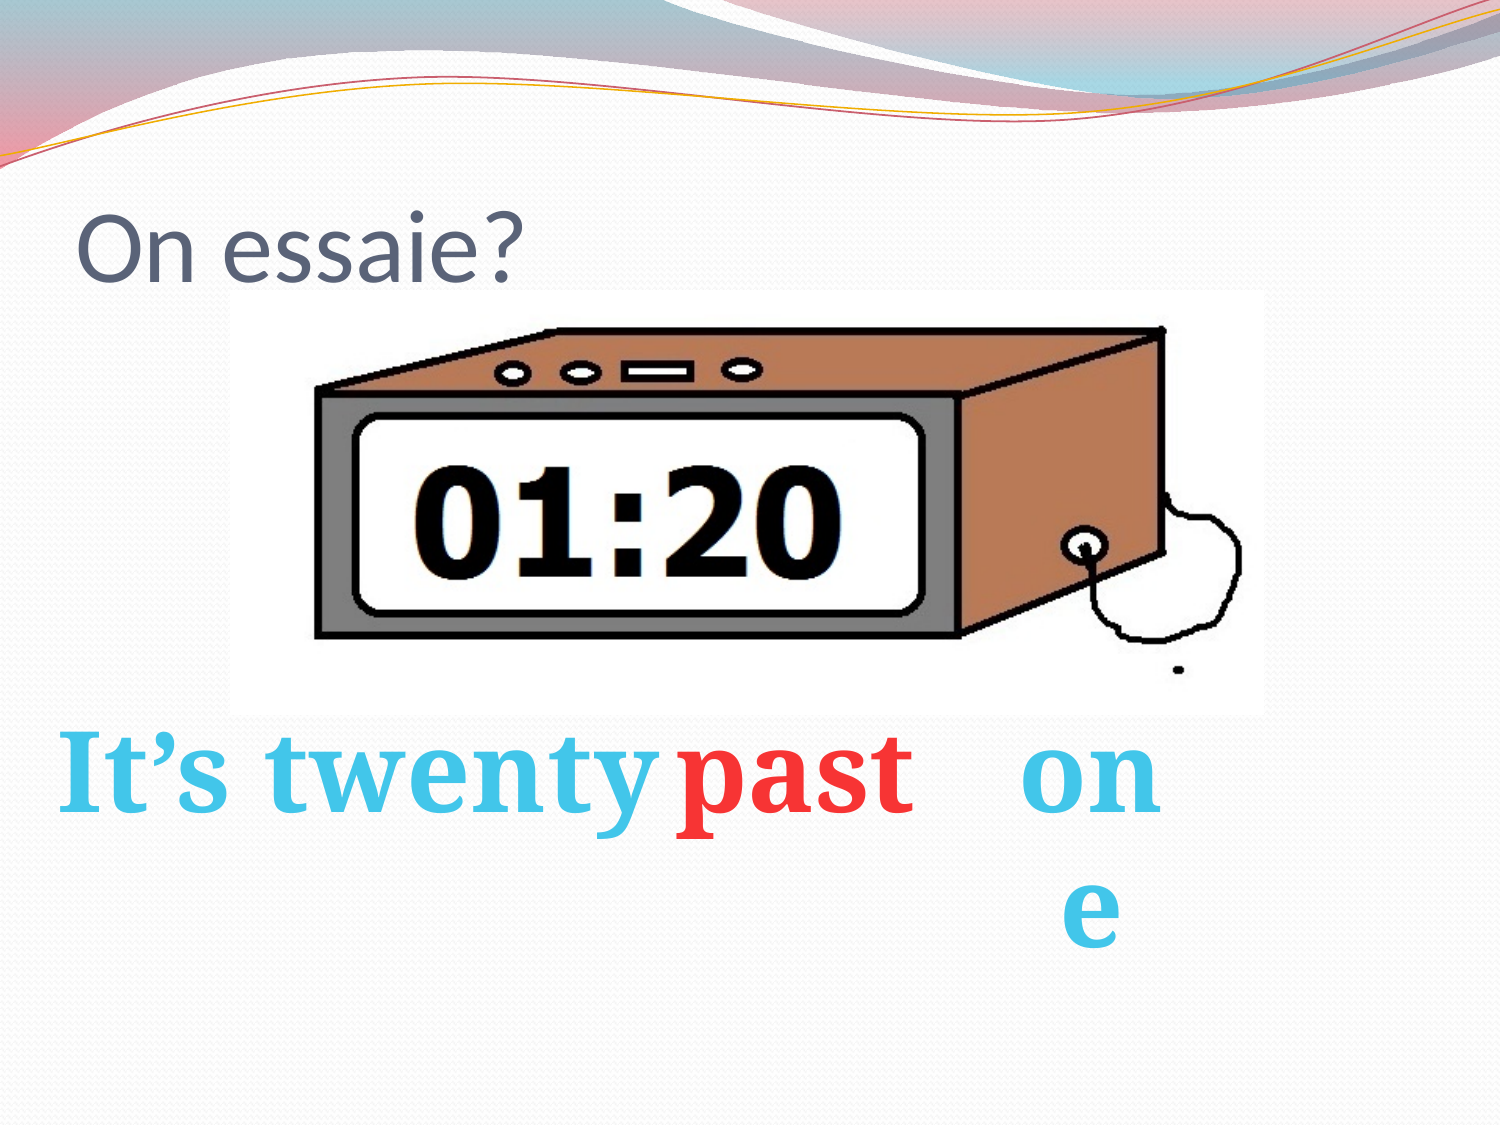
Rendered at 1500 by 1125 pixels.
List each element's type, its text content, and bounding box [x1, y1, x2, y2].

text_box one [974, 727, 1210, 978]
text_box past [660, 727, 931, 843]
text_box It’s twenty [42, 692, 660, 843]
title On essaie? [75, 115, 1425, 303]
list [229, 290, 1264, 715]
